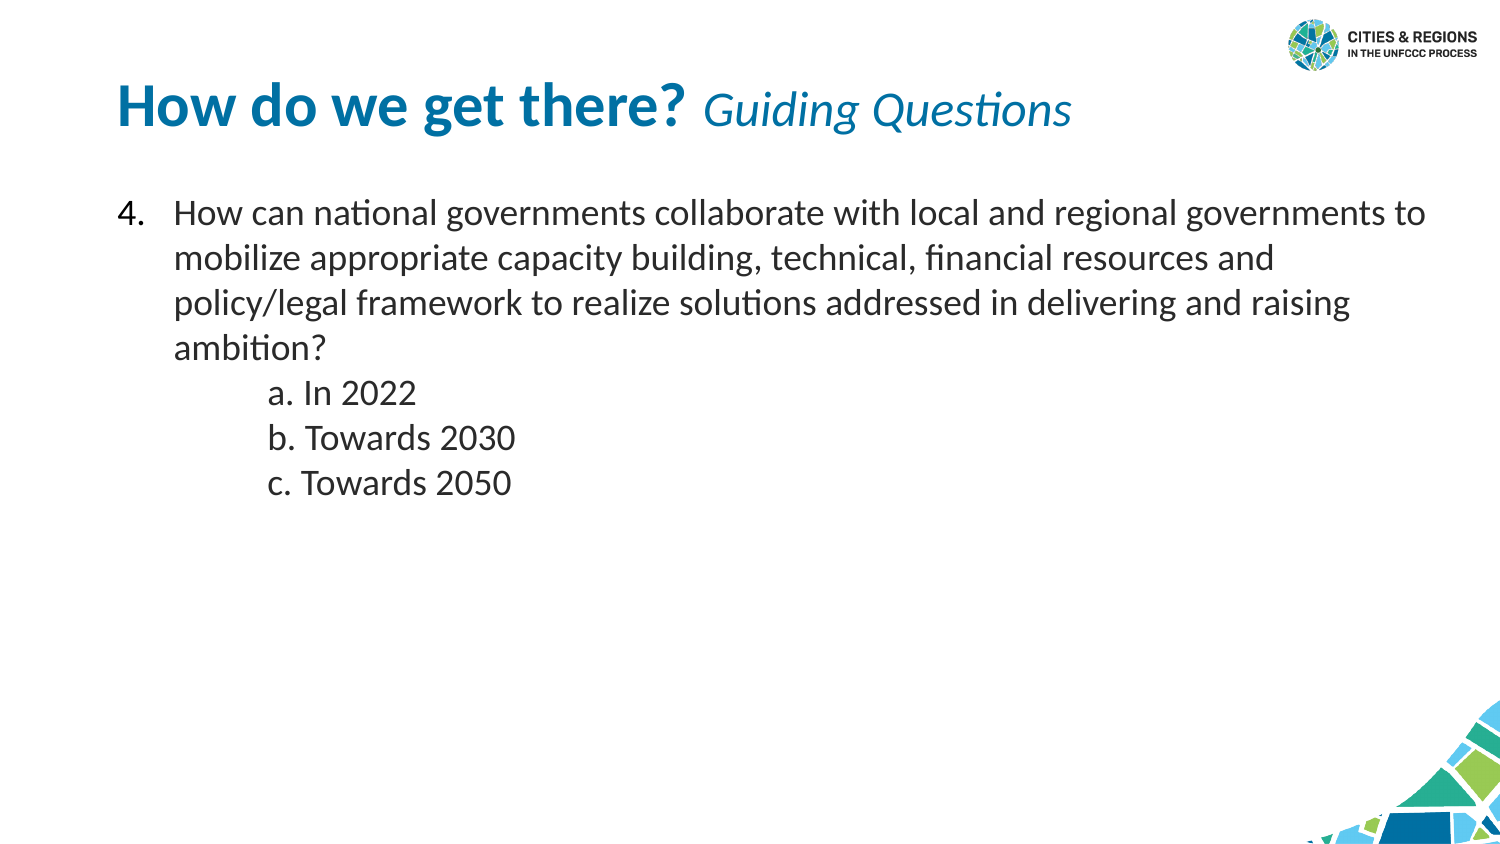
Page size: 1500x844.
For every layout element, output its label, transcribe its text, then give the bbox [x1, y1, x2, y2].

picture [1301, 693, 1500, 844]
text_box How can national governments collaborate with local and regional governments to mobilize appropriate capacity building, technical, financial resources and policy/legal framework to realize solutions addressed in delivering and raising ambition? a. In 2022 b. Towards 2030 c. Towards 2050 [102, 172, 1448, 518]
text_box How do we get there? Guiding Questions [102, 49, 1500, 155]
picture [1279, 11, 1487, 49]
